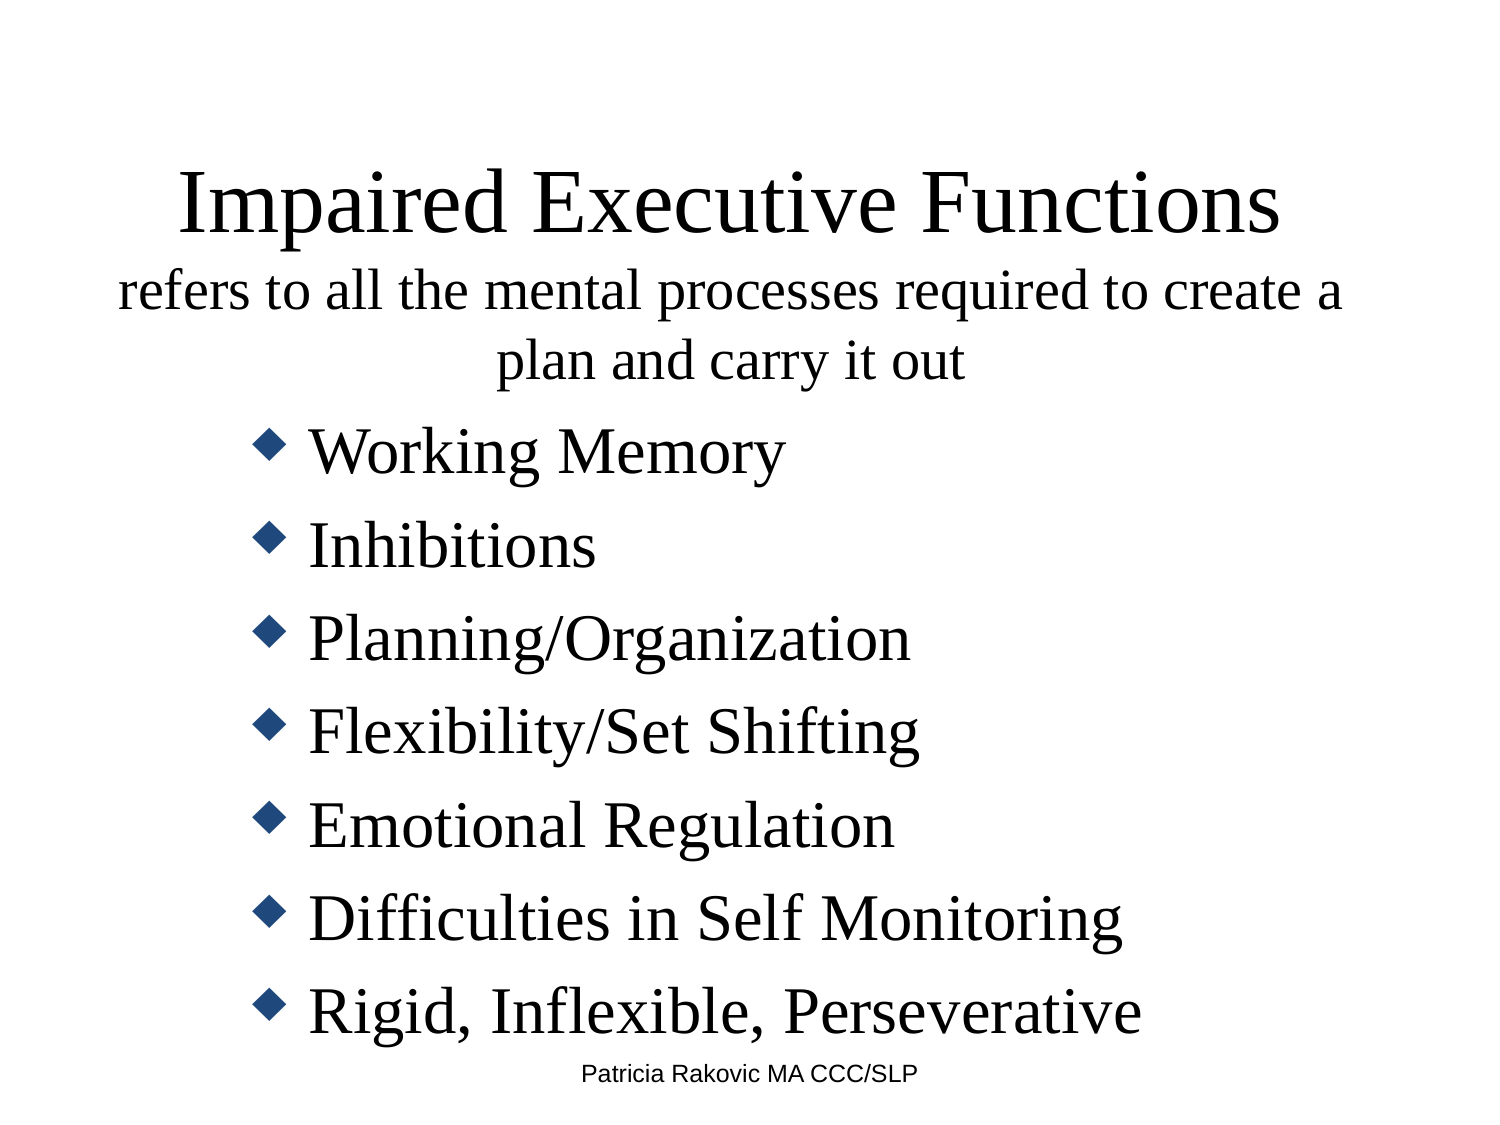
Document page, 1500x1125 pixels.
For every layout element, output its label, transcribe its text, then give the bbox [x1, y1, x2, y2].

text_box Impaired Executive Functions refers to all the mental processes required to create a plan and carry it out [99, 130, 1363, 402]
footer Patricia Rakovic MA CCC/SLP [512, 1075, 988, 1103]
text_box Working Memory Inhibitions Planning/Organization Flexibility/Set Shifting Emotional Regulation Difficulties in Self Monitoring Rigid, Inflexible, Perseverative [237, 399, 1388, 1075]
